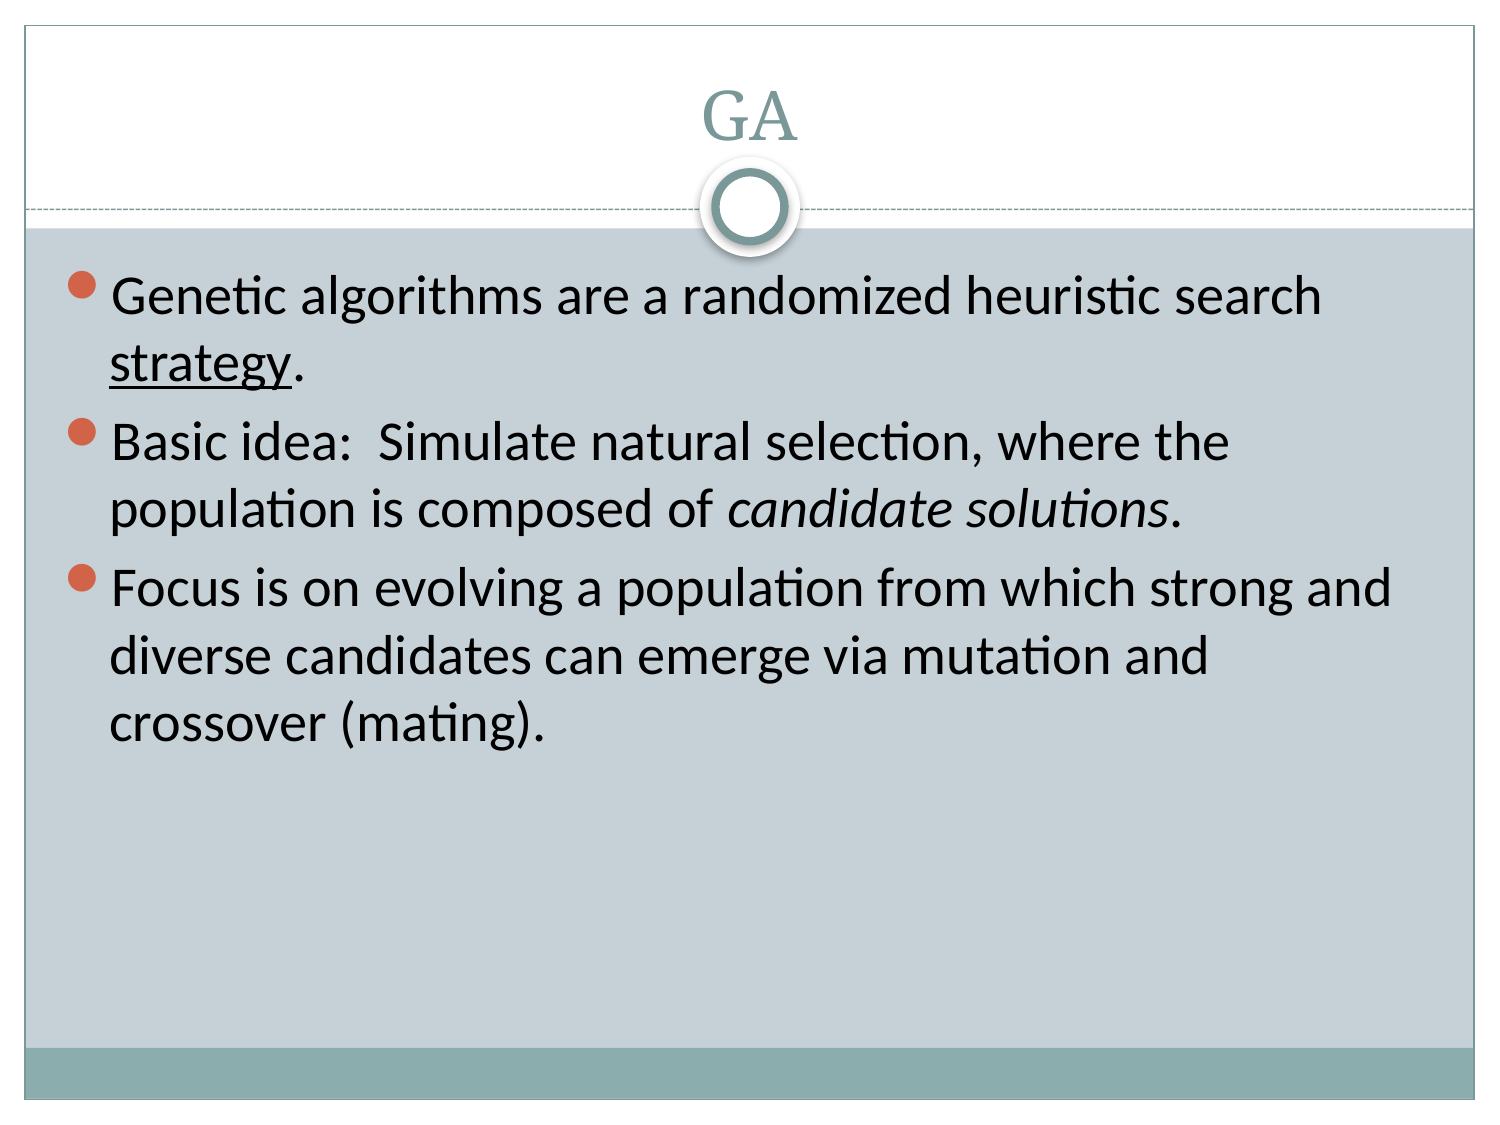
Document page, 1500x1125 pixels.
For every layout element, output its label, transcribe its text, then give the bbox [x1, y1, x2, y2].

list Genetic algorithms are a randomized heuristic search strategy. Basic idea: Simulate natural selection, where the population is composed of candidate solutions. Focus is on evolving a population from which strong and diverse candidates can emerge via mutation and crossover (mating). [49, 250, 1445, 1001]
title GA [49, 37, 1450, 162]
